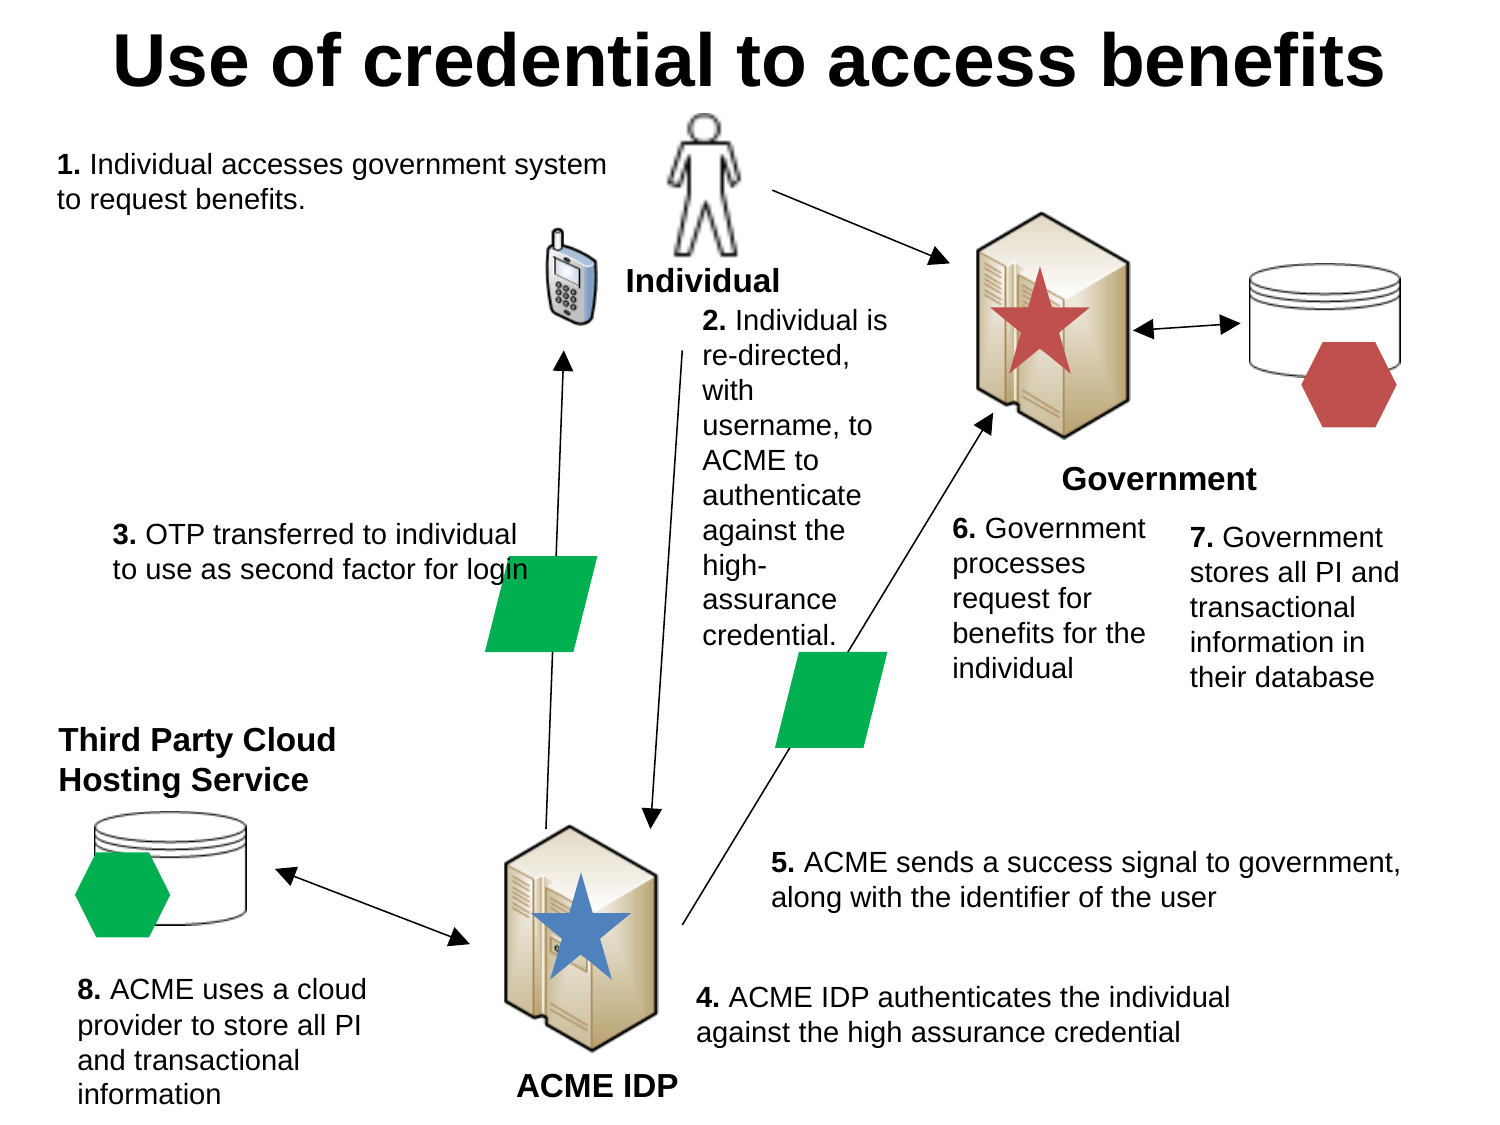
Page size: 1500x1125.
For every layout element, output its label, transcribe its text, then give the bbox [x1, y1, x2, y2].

text_box 5. ACME sends a success signal to government, along with the identifier of the user [998, 836, 1424, 921]
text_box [681, 412, 994, 926]
text_box 2. Individual is re-directed, with username, to ACME to authenticate against the high-assurance credential. [687, 293, 905, 411]
picture [94, 811, 247, 927]
text_box [482, 593, 540, 655]
text_box 4. ACME IDP authenticates the individual against the high assurance credential [681, 971, 1349, 1056]
text_box [73, 862, 153, 940]
text_box 8. ACME uses a cloud provider to store all PI and transactional information [62, 963, 409, 1119]
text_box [772, 189, 951, 264]
text_box Government [1046, 449, 1272, 505]
text_box ACME IDP [501, 1056, 694, 1112]
text_box [570, 553, 600, 655]
text_box 3. OTP transferred to individual to use as second factor for login [97, 507, 540, 593]
text_box 1. Individual accesses government system to request benefits. [42, 137, 654, 223]
picture [503, 824, 659, 1053]
text_box 6. Government processes request for benefits for the individual [998, 501, 1163, 692]
text_box Third Party Cloud Hosting Service [43, 711, 362, 806]
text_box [650, 350, 683, 830]
picture [975, 211, 1131, 441]
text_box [274, 868, 471, 945]
text_box Individual [610, 251, 796, 307]
picture [1248, 263, 1401, 378]
title Use of credential to access benefits [50, 0, 1450, 150]
picture [662, 113, 745, 267]
text_box 7. Government stores all PI and transactional information in their database [1174, 511, 1431, 701]
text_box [1132, 323, 1241, 331]
picture [545, 227, 598, 326]
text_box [545, 350, 564, 830]
text_box [1299, 385, 1399, 430]
